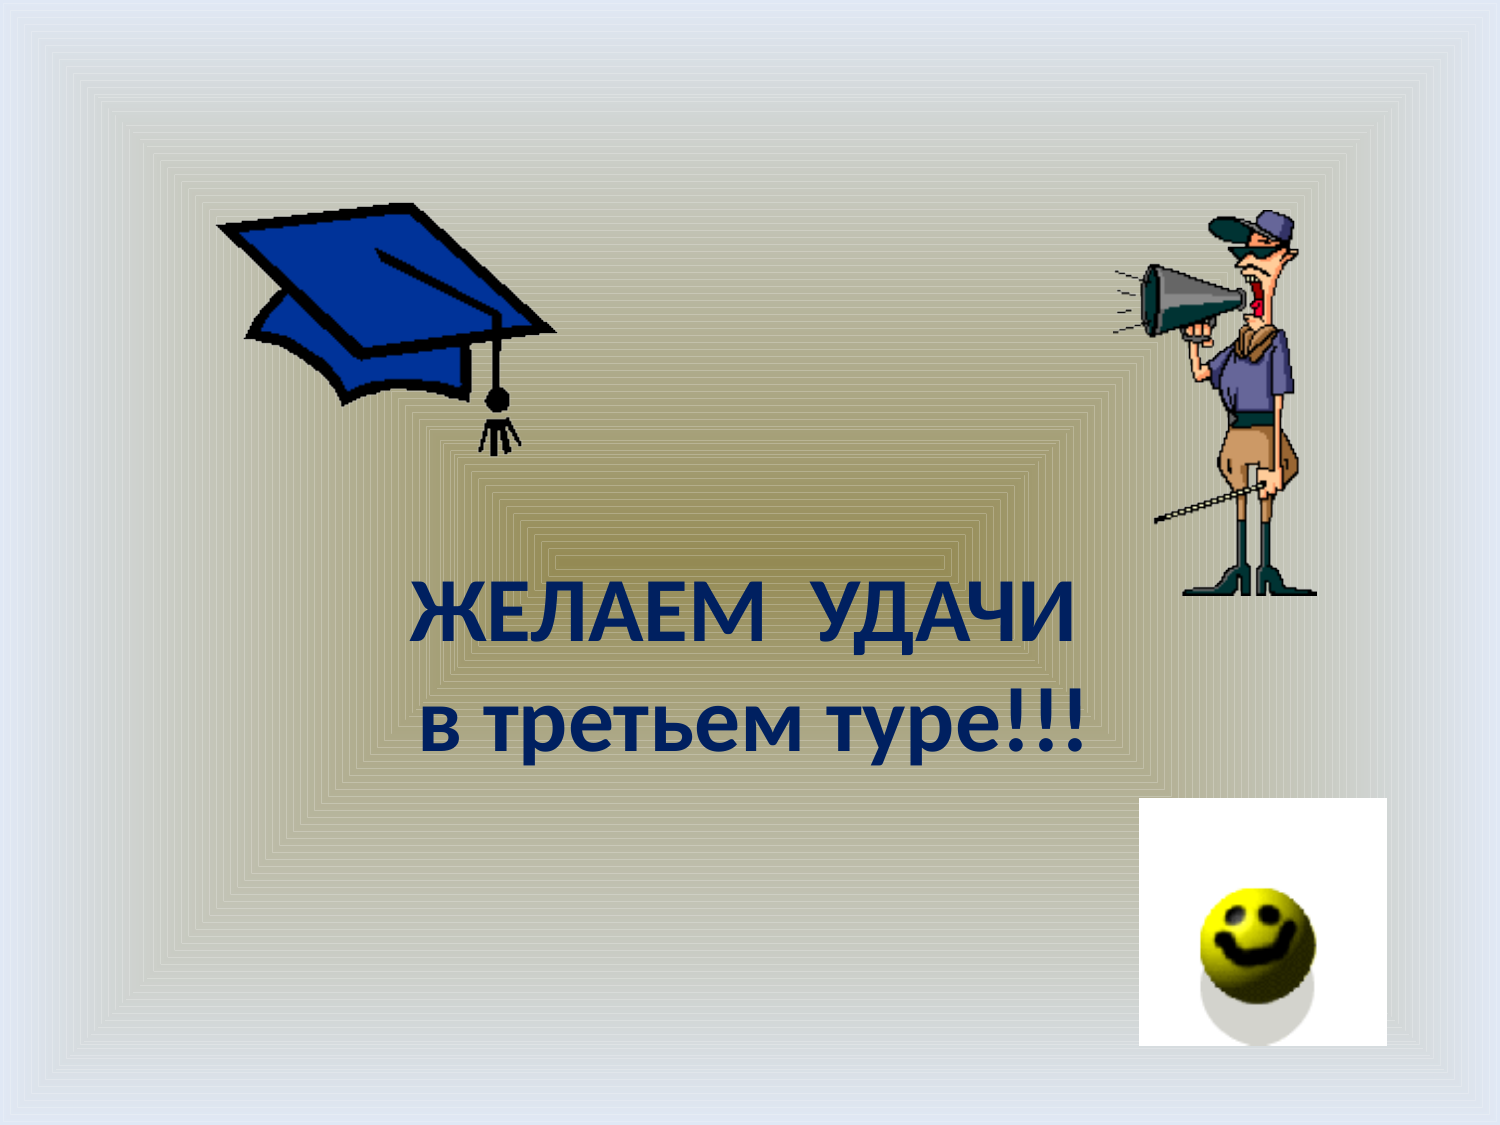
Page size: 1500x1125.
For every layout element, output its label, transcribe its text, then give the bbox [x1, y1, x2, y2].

picture [1112, 210, 1317, 597]
title ЖЕЛАЕМ УДАЧИ в третьем туре!!! [117, 539, 1393, 781]
picture [210, 198, 566, 461]
picture [1139, 798, 1387, 1046]
